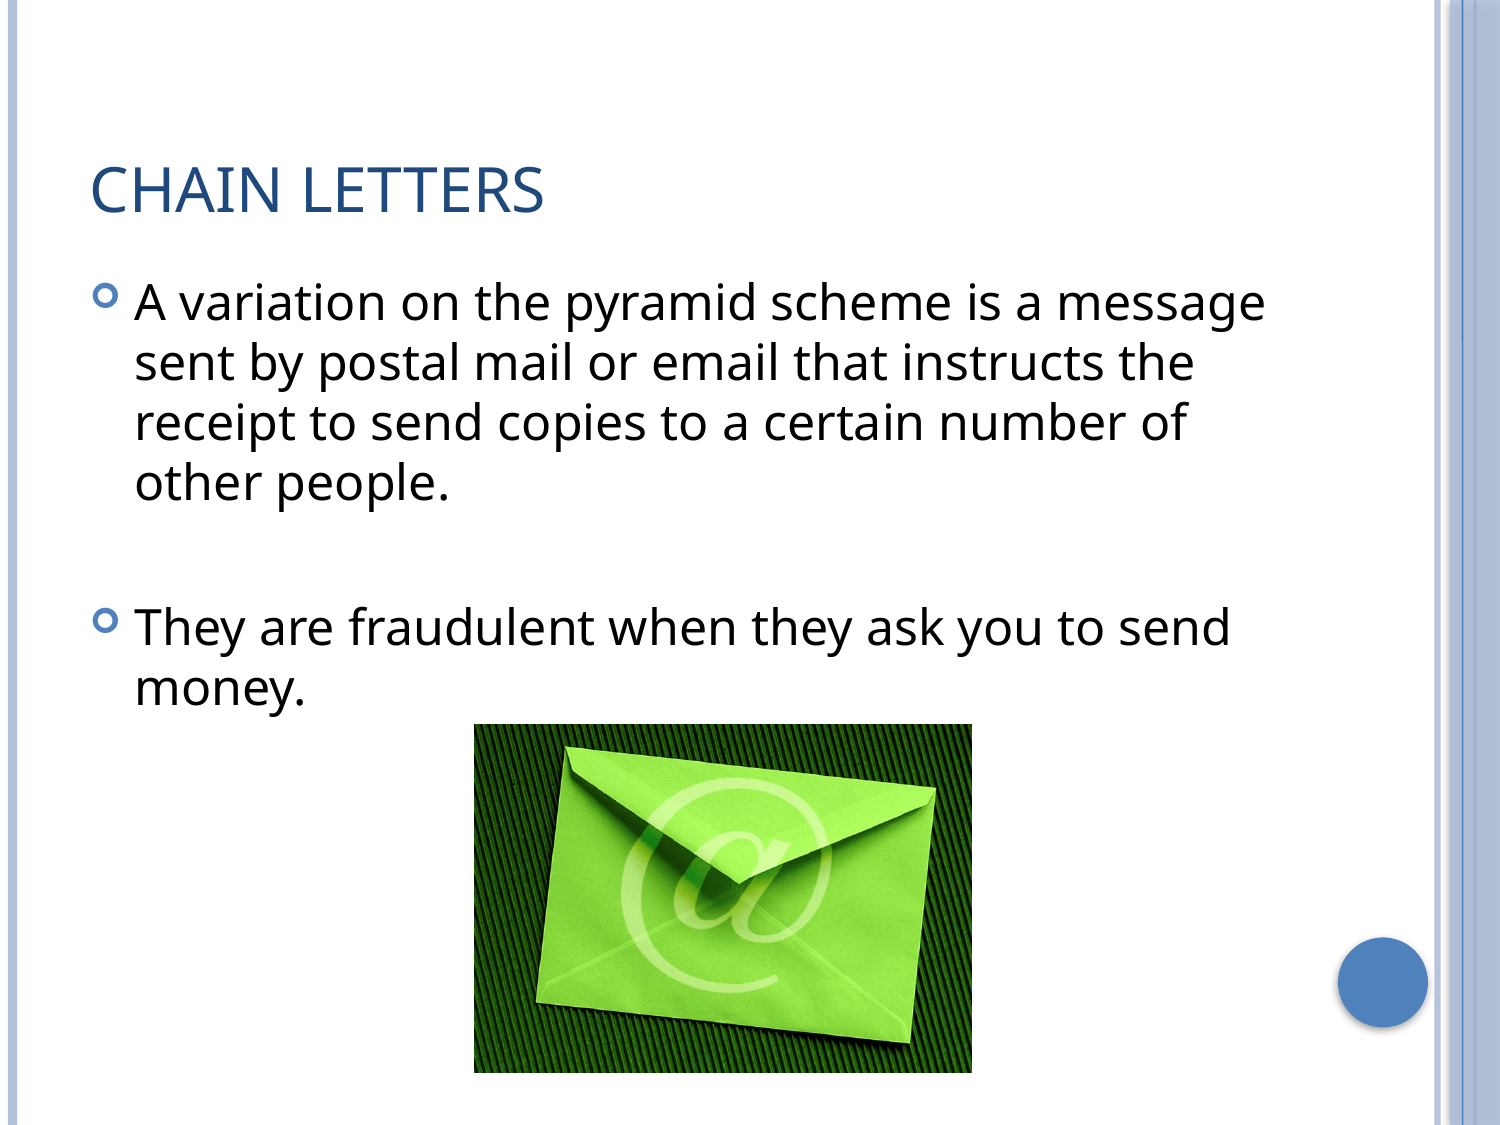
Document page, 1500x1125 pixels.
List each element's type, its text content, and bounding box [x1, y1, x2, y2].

picture [474, 724, 972, 1073]
list A variation on the pyramid scheme is a message sent by postal mail or email that instructs the receipt to send copies to a certain number of other people. They are fraudulent when they ask you to send money. [75, 262, 1300, 1062]
title Chain Letters [75, 45, 1300, 233]
